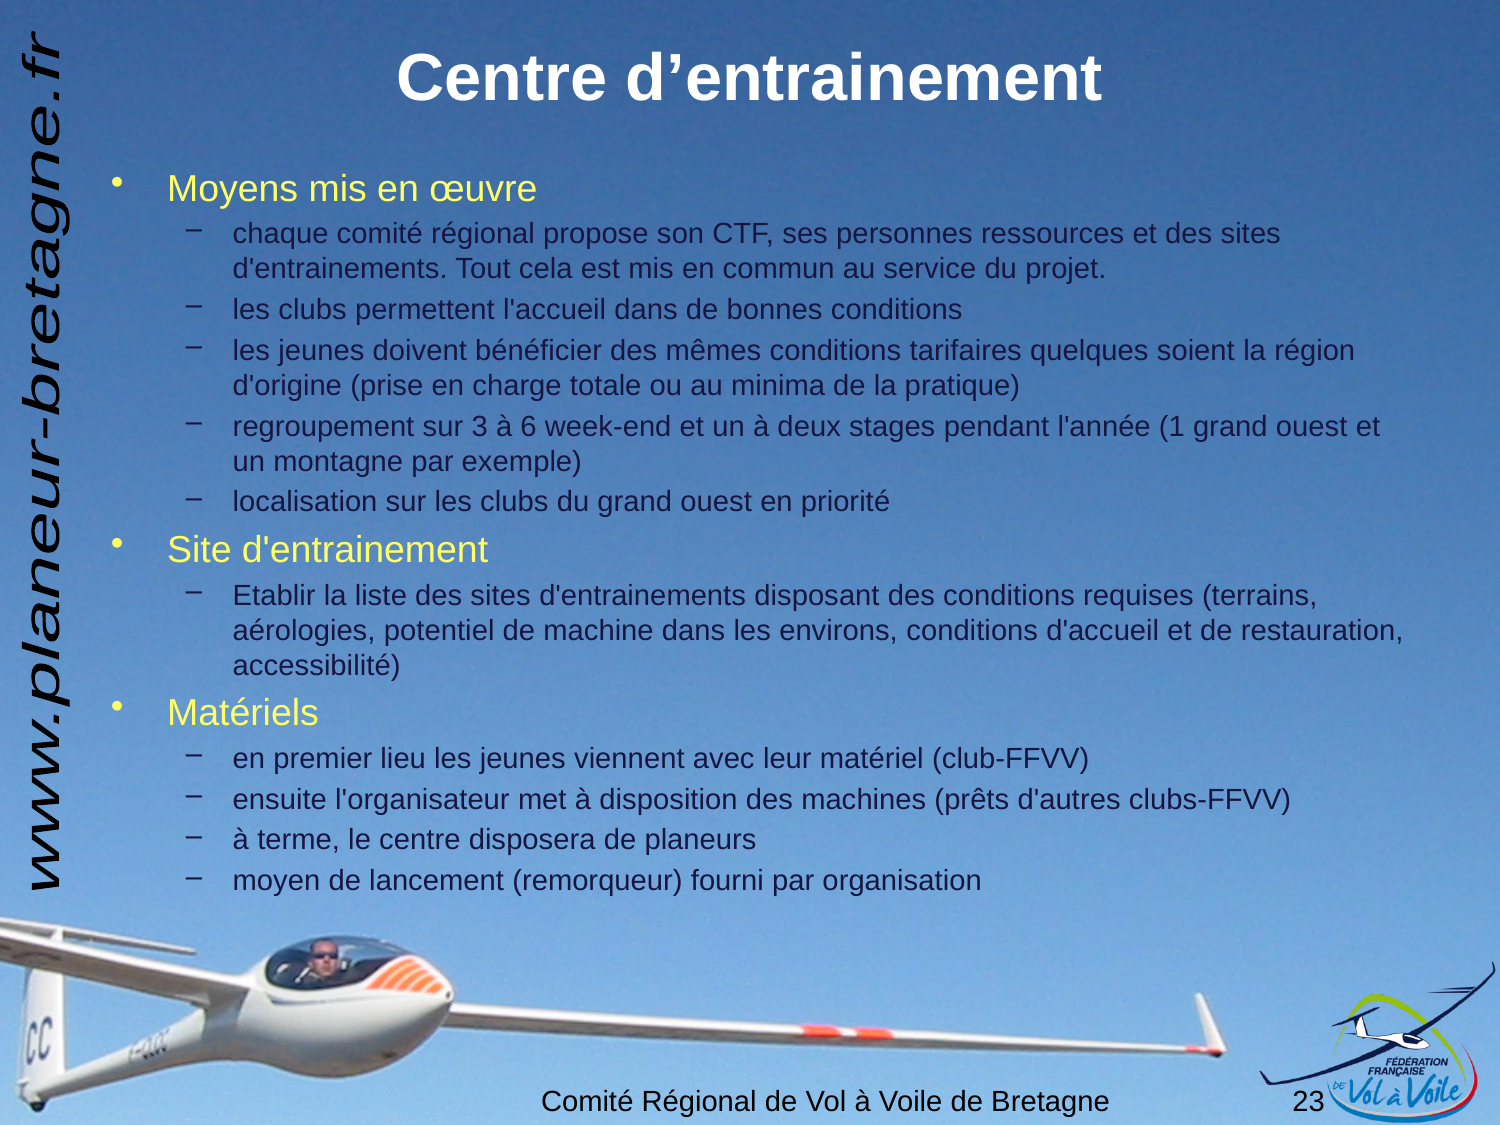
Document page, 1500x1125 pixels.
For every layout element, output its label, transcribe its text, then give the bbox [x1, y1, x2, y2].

title Centre d’entrainement [74, 30, 1426, 119]
picture [0, 0, 1500, 1125]
list Moyens mis en œuvre chaque comité régional propose son CTF, ses personnes ressources et des sites d'entrainements. Tout cela est mis en commun au service du projet. les clubs permettent l'accueil dans de bonnes conditions les jeunes doivent bénéficier des mêmes conditions tarifaires quelques soient la région d'origine (prise en charge totale ou au minima de la pratique) regroupement sur 3 à 6 week-end et un à deux stages pendant l'année (1 grand ouest et un montagne par exemple) localisation sur les clubs du grand ouest en priorité Site d'entrainement Etablir la liste des sites d'entrainements disposant des conditions requises (terrains, aérologies, potentiel de machine dans les environs, conditions d'accueil et de restauration, accessibilité) Matériels en premier lieu les jeunes viennent avec leur matériel (club-FFVV) ensuite l'organisateur met à disposition des machines (prêts d'autres clubs-FFVV) à terme, le centre disposera de planeurs moyen de lancement (remorqueur) fourni par organisation [95, 156, 1425, 978]
